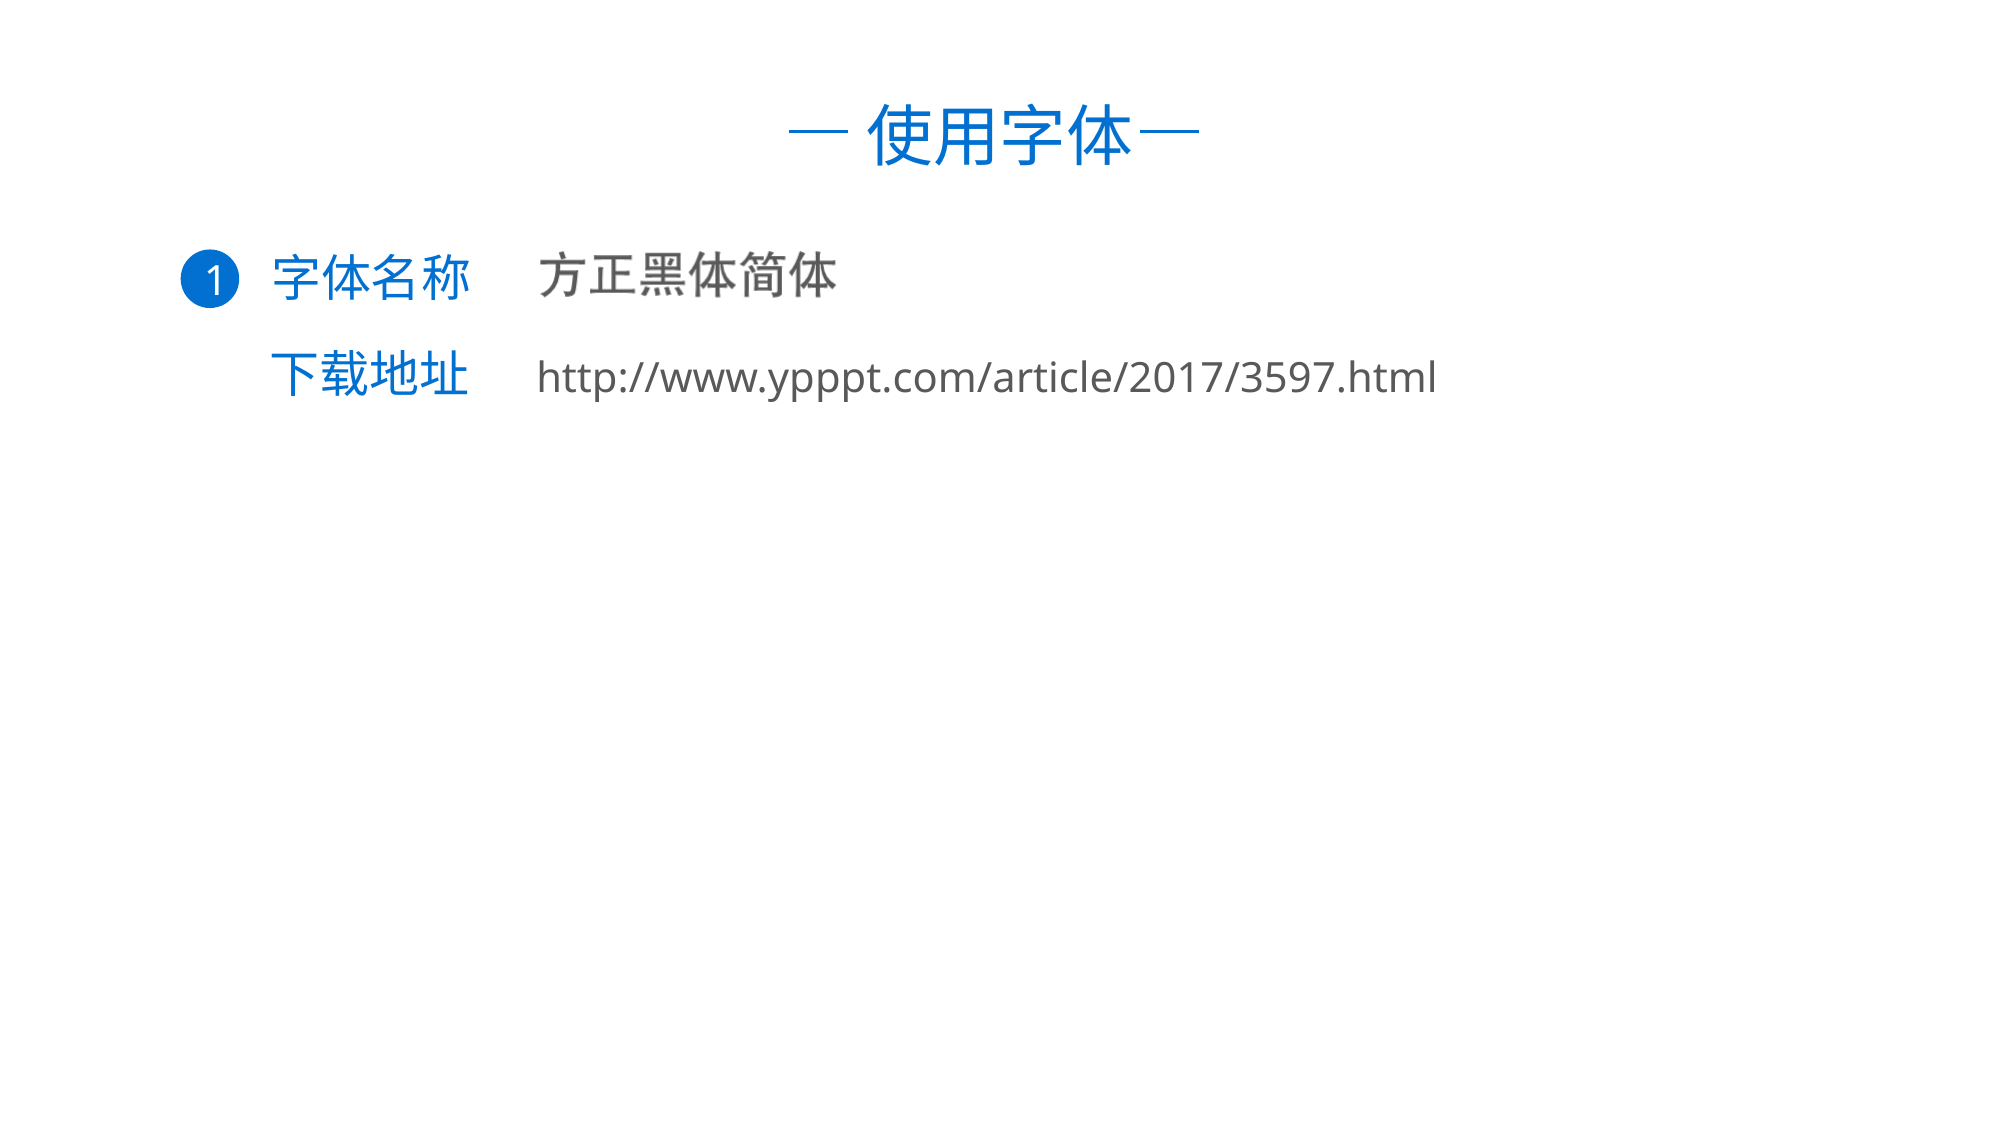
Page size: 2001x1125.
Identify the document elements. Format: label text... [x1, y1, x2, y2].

picture [507, 228, 884, 335]
text_box http://www.ypppt.com/article/2017/3597.html [521, 343, 1558, 409]
text_box 字体名称 [256, 239, 507, 315]
text_box 下载地址 [254, 334, 491, 410]
text_box 1 [179, 248, 241, 310]
text_box 使用字体 [830, 70, 1170, 182]
